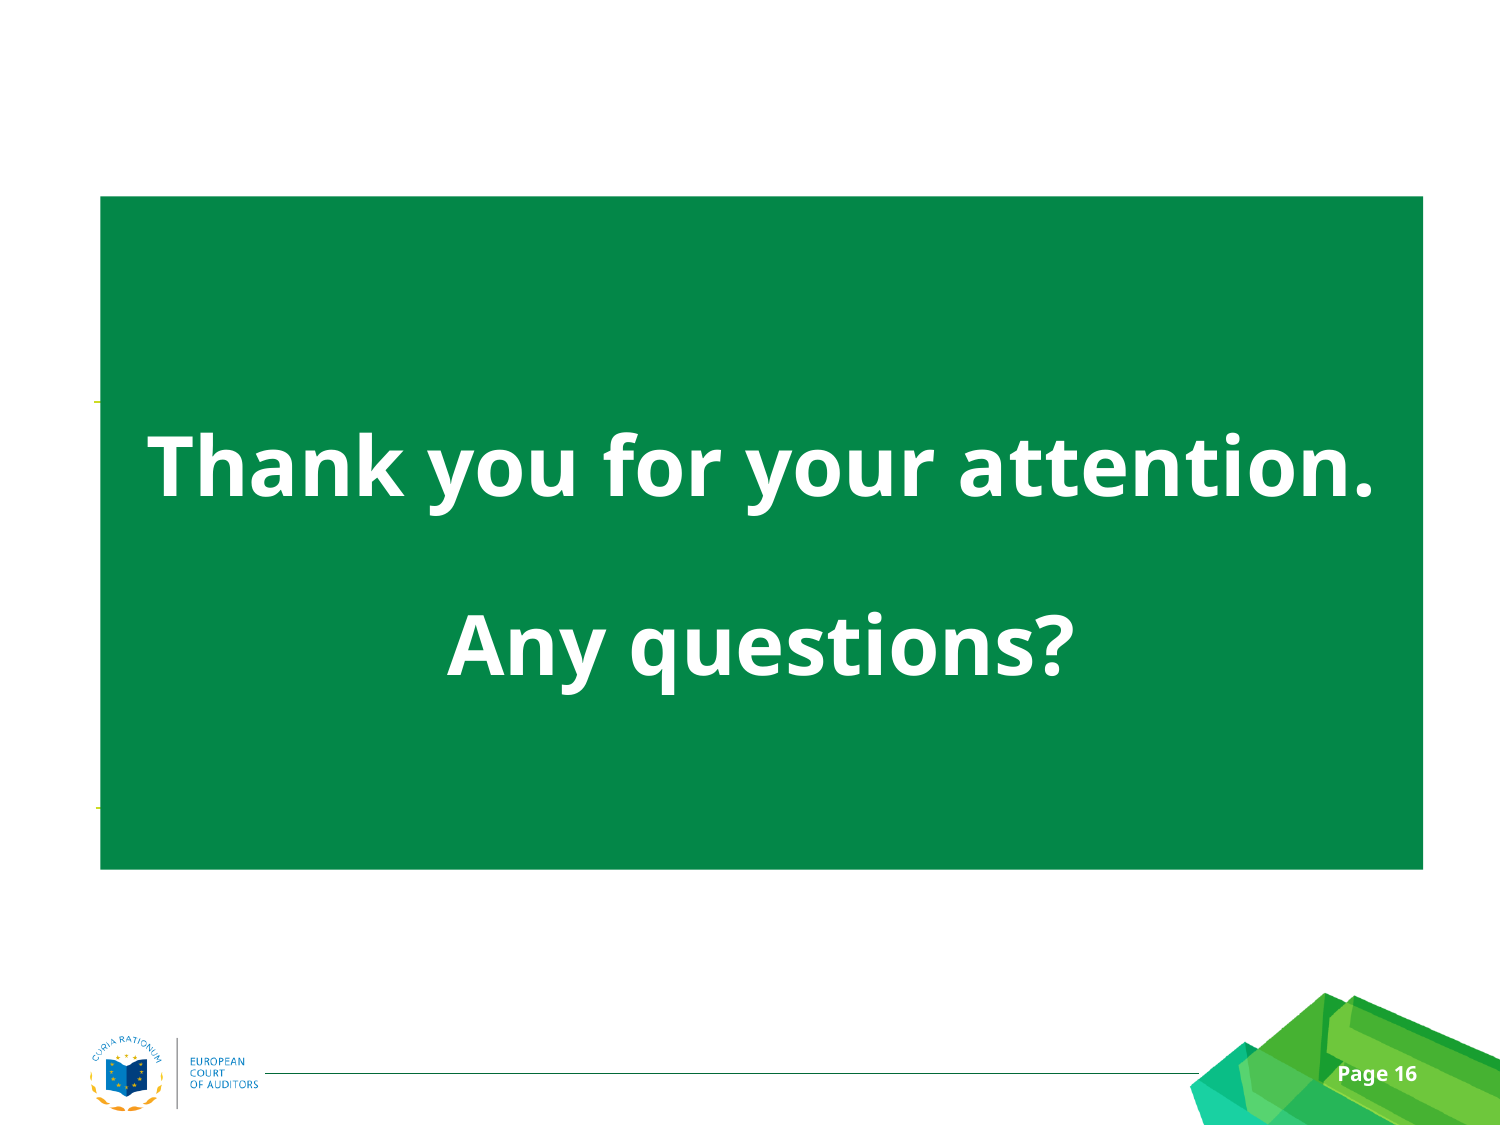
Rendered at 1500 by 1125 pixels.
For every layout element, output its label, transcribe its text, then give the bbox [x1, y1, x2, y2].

picture [82, 1028, 265, 1118]
picture [1175, 987, 1500, 1125]
slide_number Page 16 [1122, 1053, 1418, 1095]
title Thank you for your attention. Any questions? [100, 196, 1424, 870]
